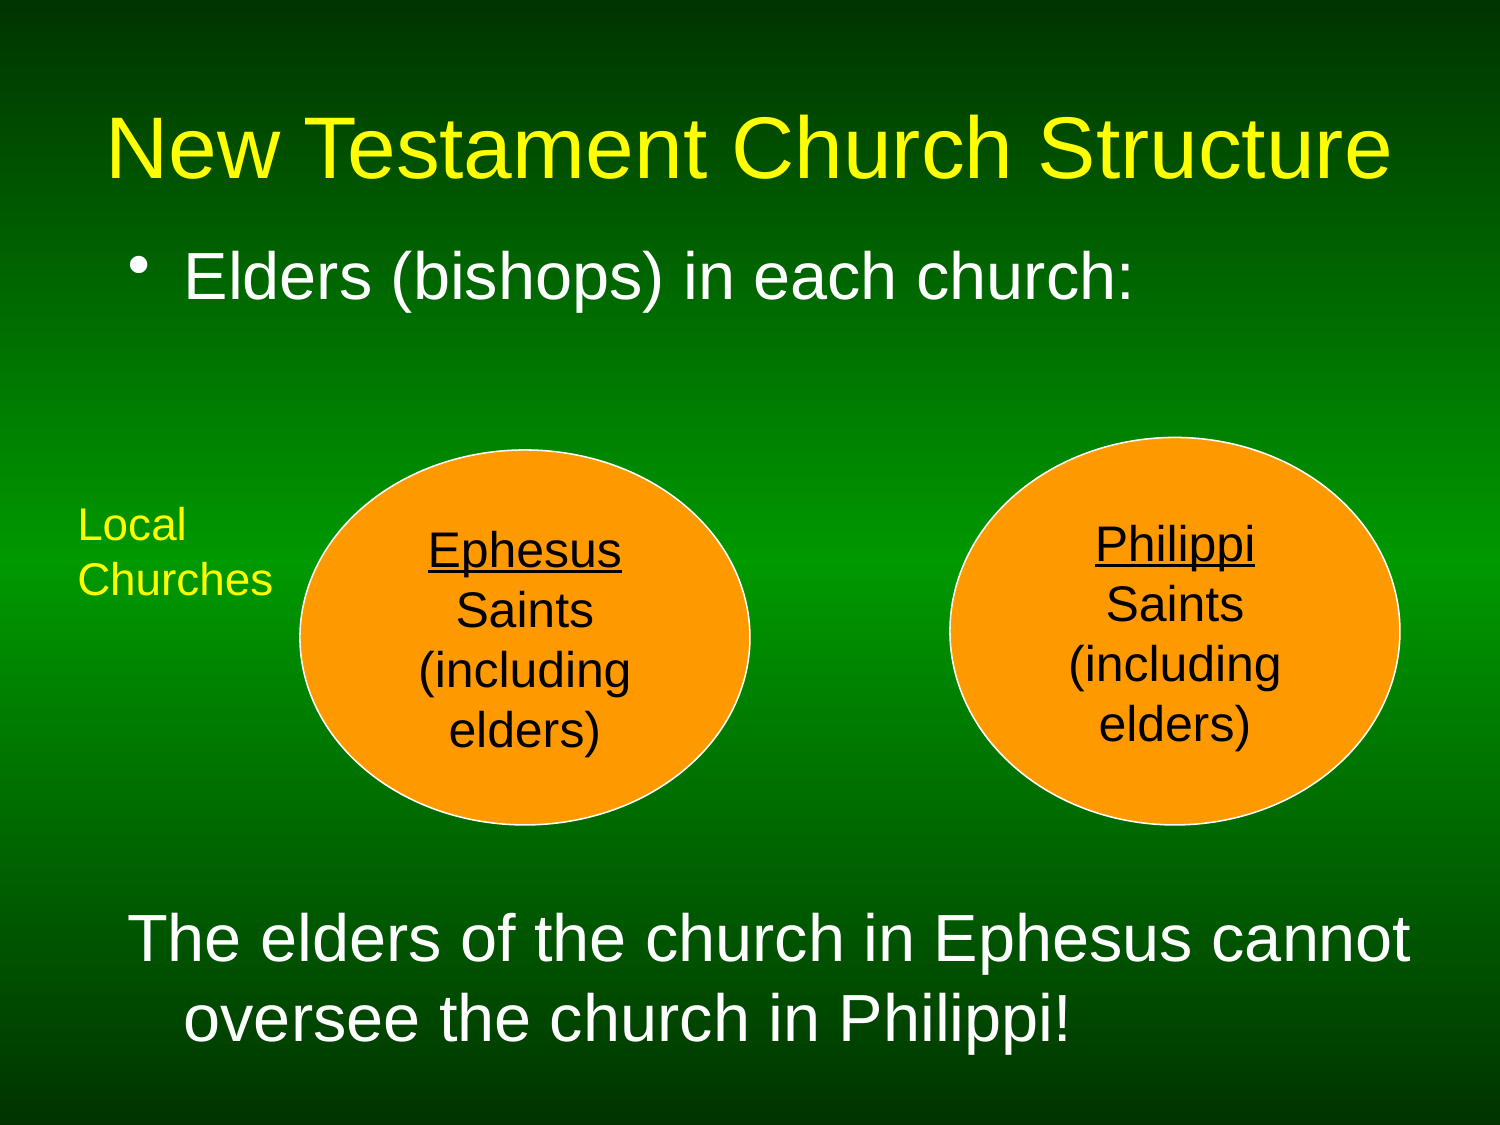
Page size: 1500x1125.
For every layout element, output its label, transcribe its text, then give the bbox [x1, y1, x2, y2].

list Elders (bishops) in each church: [112, 224, 1463, 325]
text_box Ephesus Saints (including elders) [299, 449, 750, 825]
title New Testament Church Structure [37, 50, 1463, 238]
text_box Local Churches [62, 487, 313, 613]
text_box Philippi Saints (including elders) [949, 437, 1400, 825]
text_box The elders of the church in Ephesus cannot oversee the church in Philippi! [112, 887, 1463, 1125]
